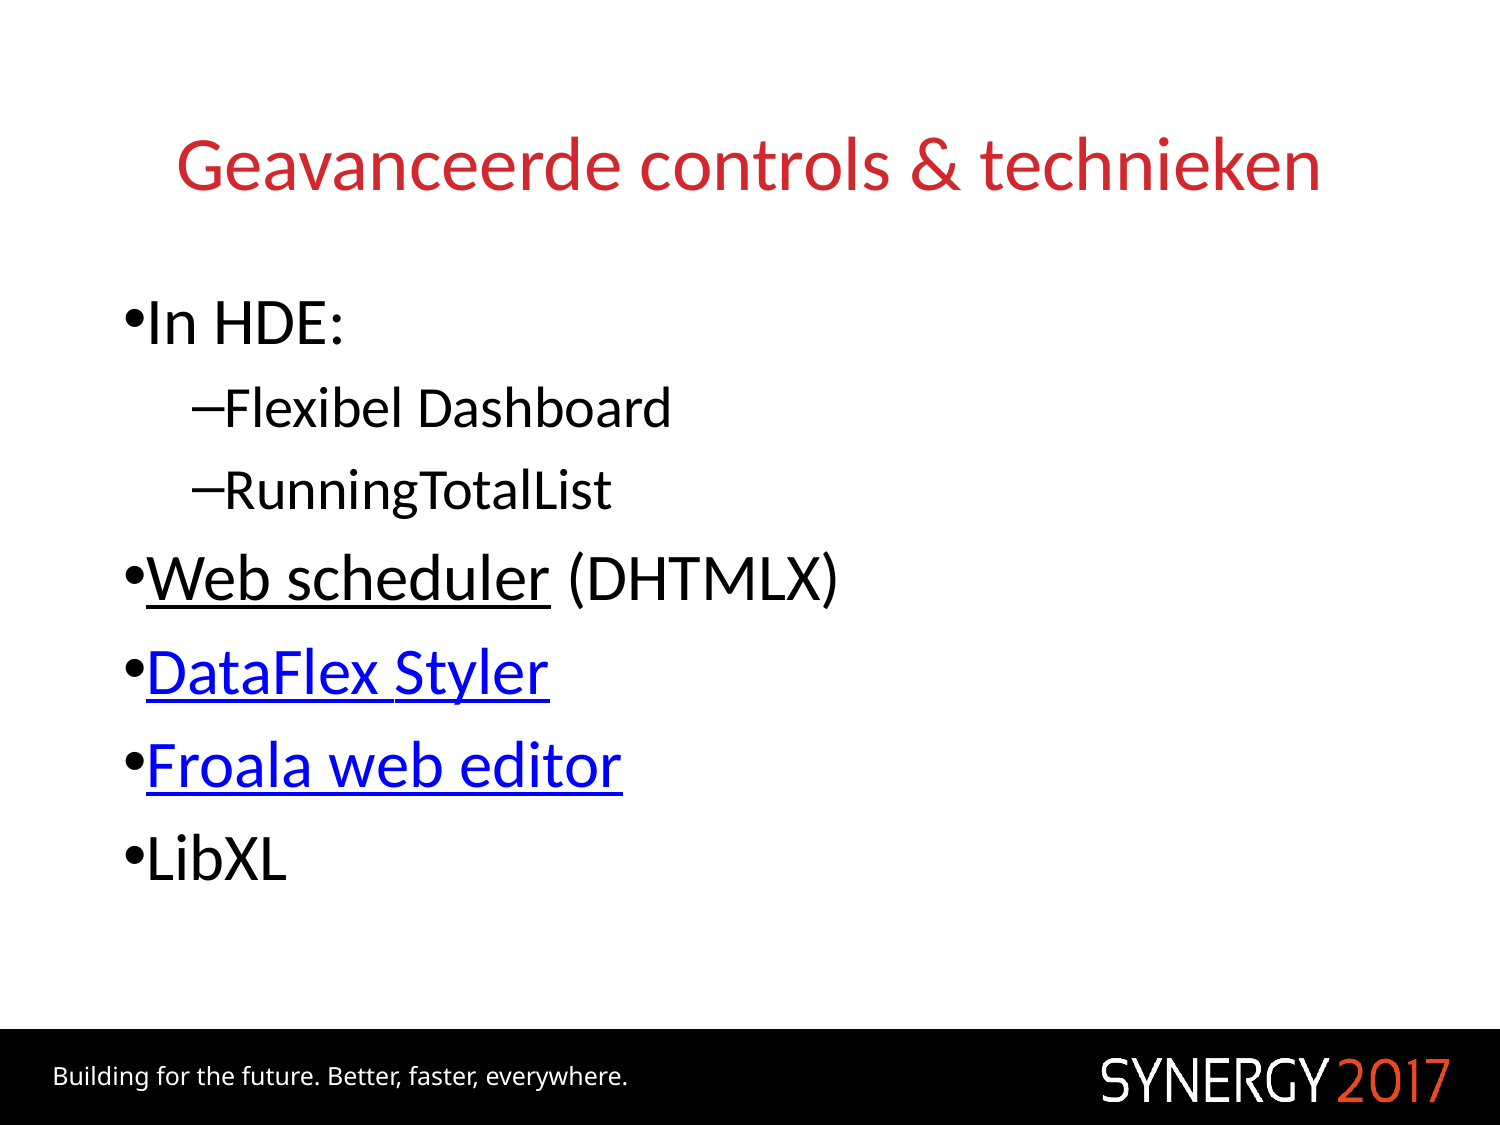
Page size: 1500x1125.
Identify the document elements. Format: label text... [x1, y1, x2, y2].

picture [1087, 1042, 1463, 1118]
list In HDE: Flexibel Dashboard RunningTotalList Web scheduler (DHTMLX) DataFlex Styler Froala web editor LibXL [75, 262, 1425, 1005]
title Geavanceerde controls & technieken [75, 66, 1425, 254]
